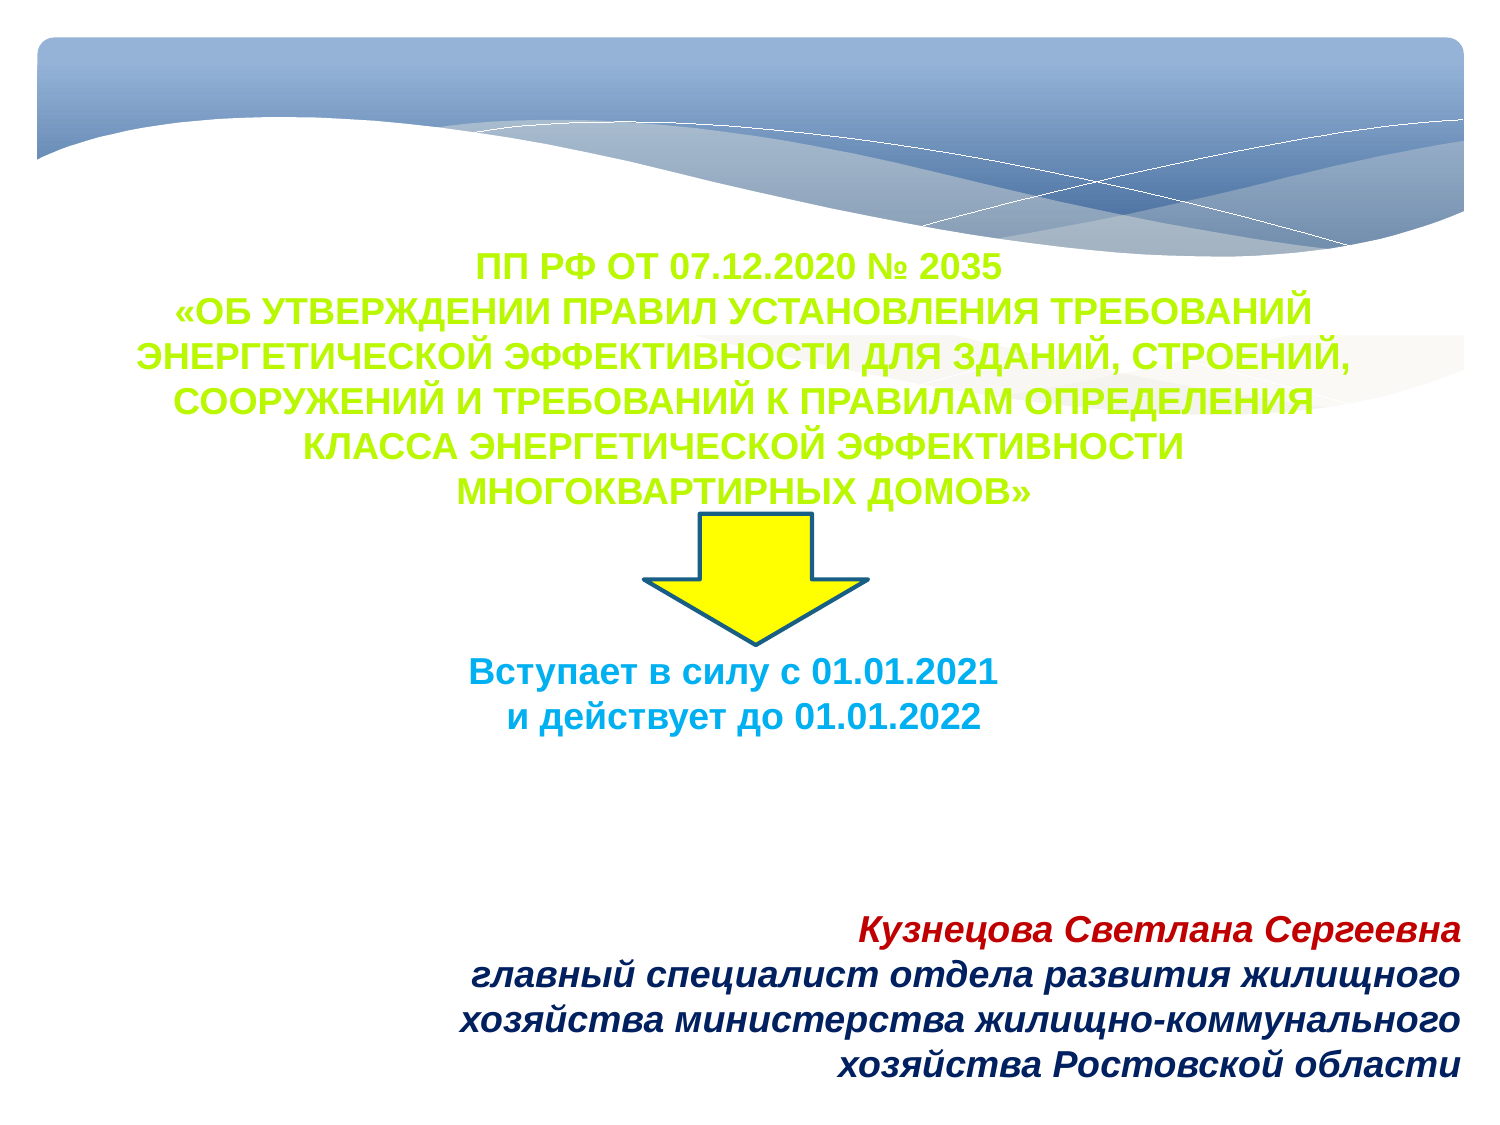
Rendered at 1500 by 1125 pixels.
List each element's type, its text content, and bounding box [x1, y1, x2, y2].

text_box ПП РФ от 07.12.2020 № 2035 «Об утверждении Правил установления требований энергетической эффективности для зданий, строений, сооружений и требований к правилам определения класса энергетической эффективности многоквартирных домов» Вступает в силу с 01.01.2021 и действует до 01.01.2022 [112, 234, 1376, 745]
text_box [641, 511, 871, 647]
text_box Кузнецова Светлана Сергеевна главный специалист отдела развития жилищного хозяйства министерства жилищно-коммунального хозяйства Ростовской области [360, 897, 1477, 1092]
